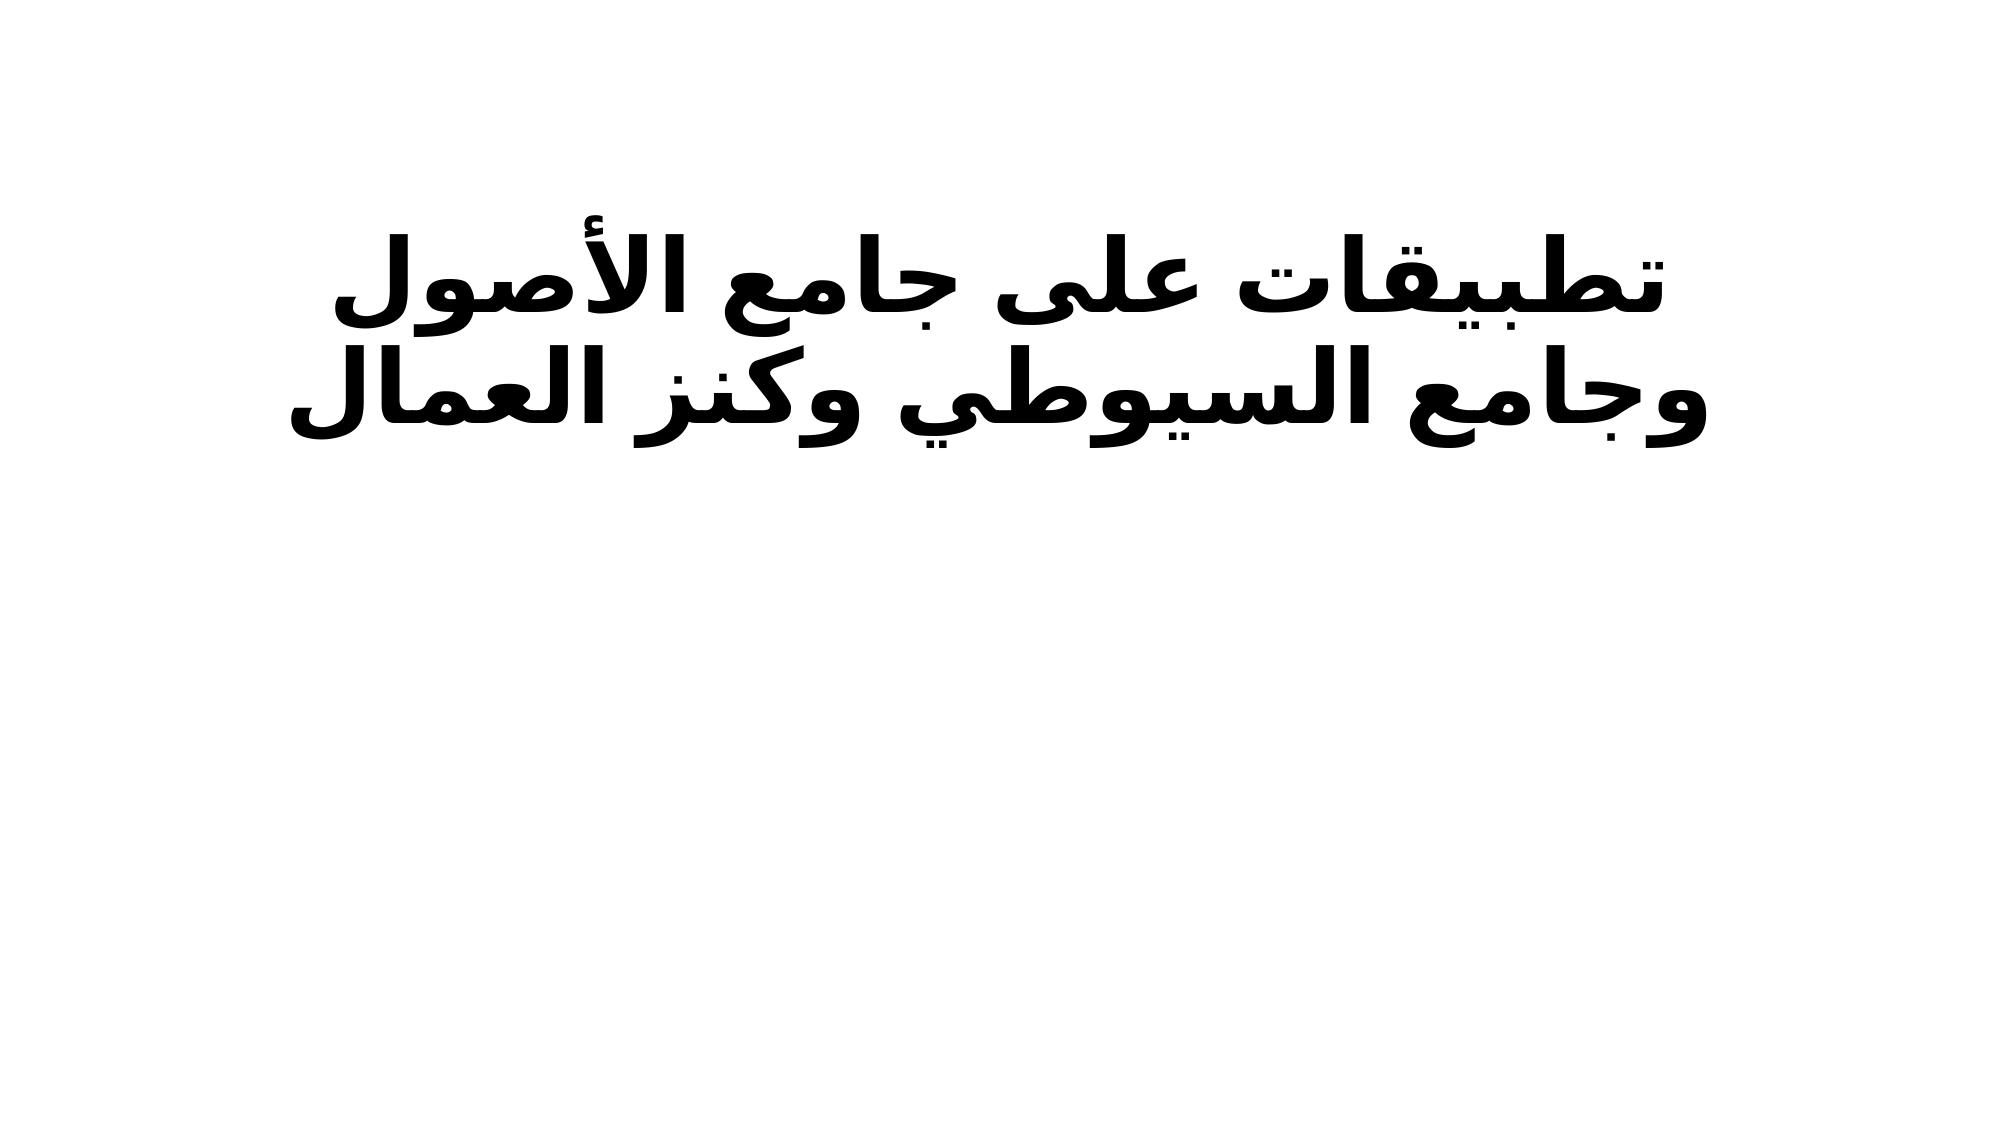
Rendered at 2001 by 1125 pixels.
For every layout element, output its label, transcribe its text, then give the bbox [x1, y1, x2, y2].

title تطبيقات على جامع الأصول وجامع السيوطي وكنز العمال [249, 184, 1750, 576]
